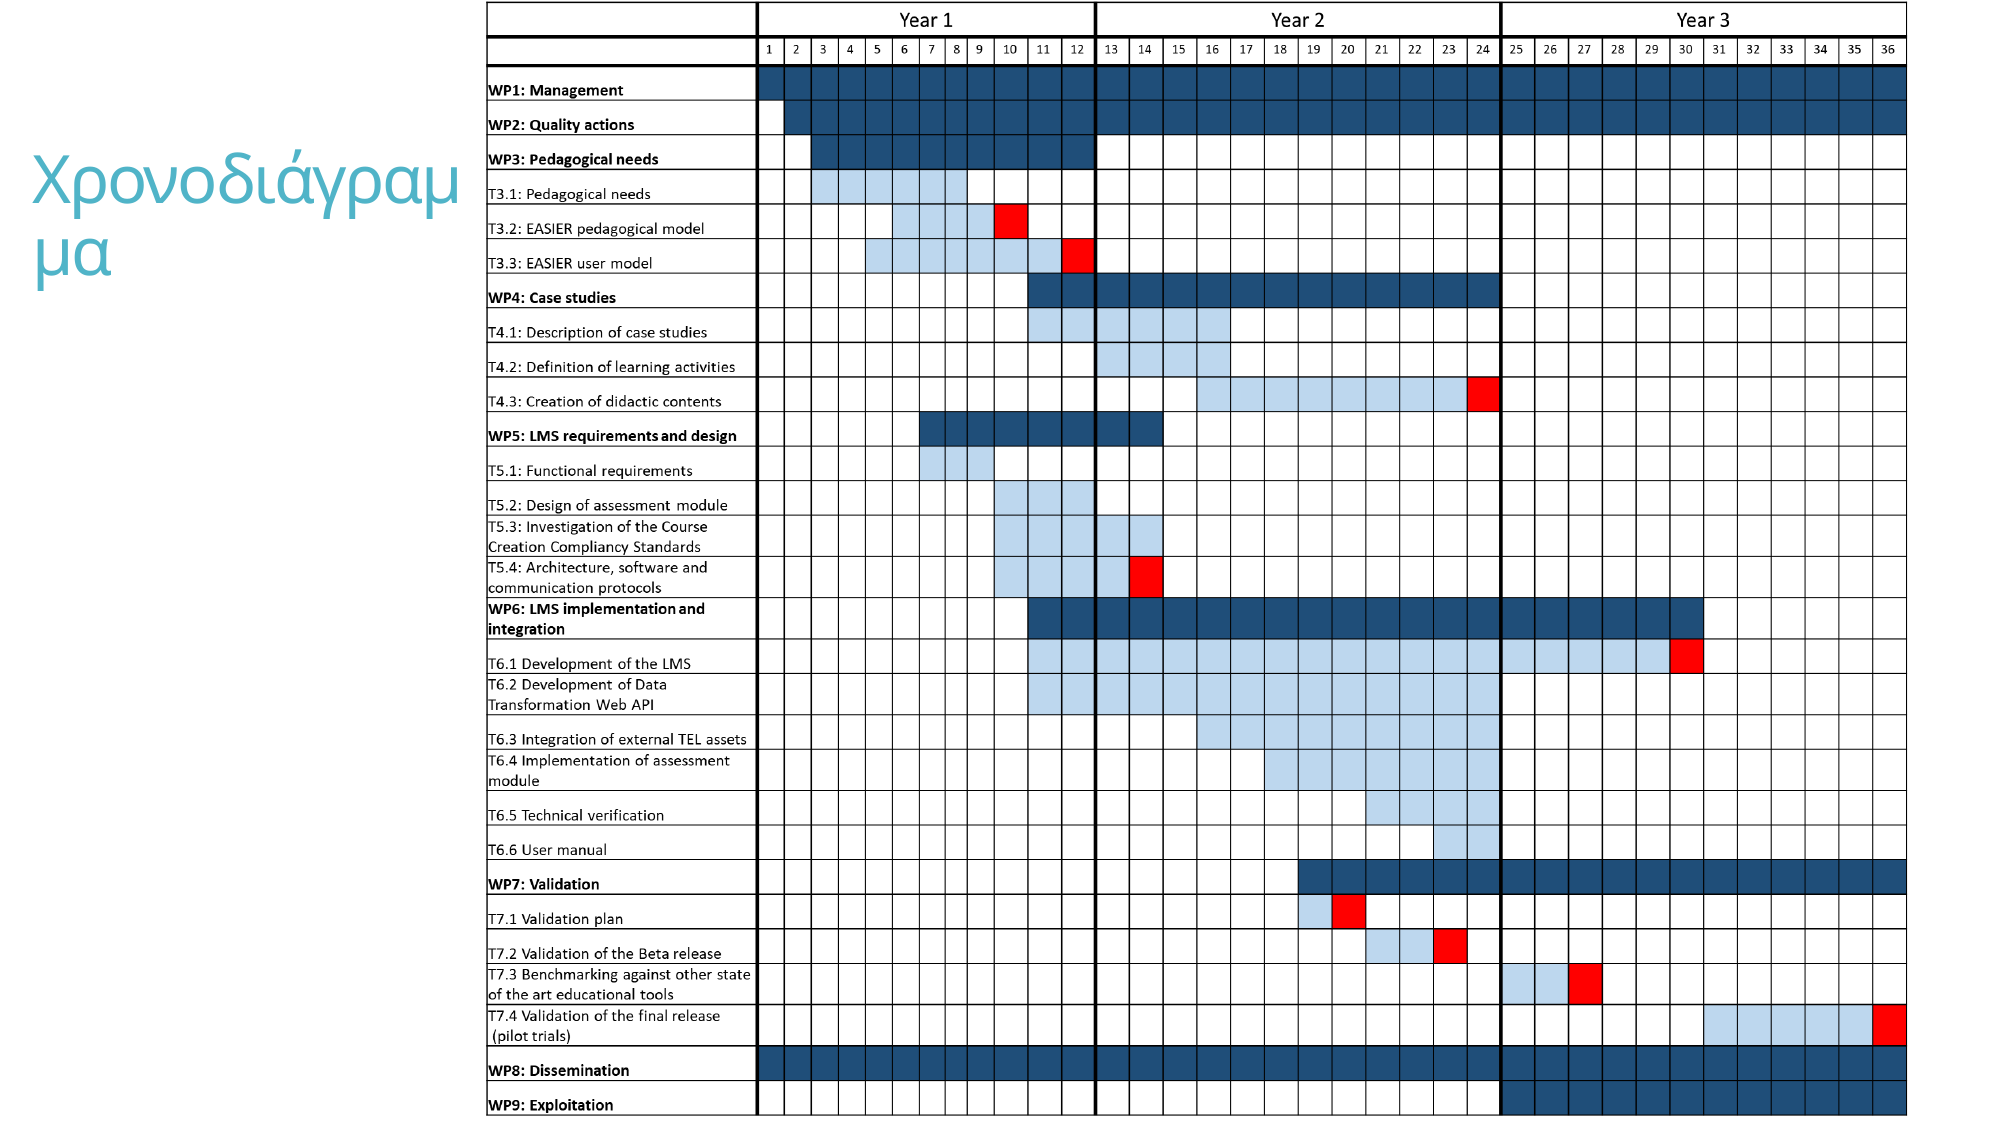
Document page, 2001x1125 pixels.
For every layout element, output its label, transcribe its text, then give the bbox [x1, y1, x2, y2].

picture [486, 0, 1910, 1125]
title Χρονοδιάγραμμα [17, 81, 486, 354]
